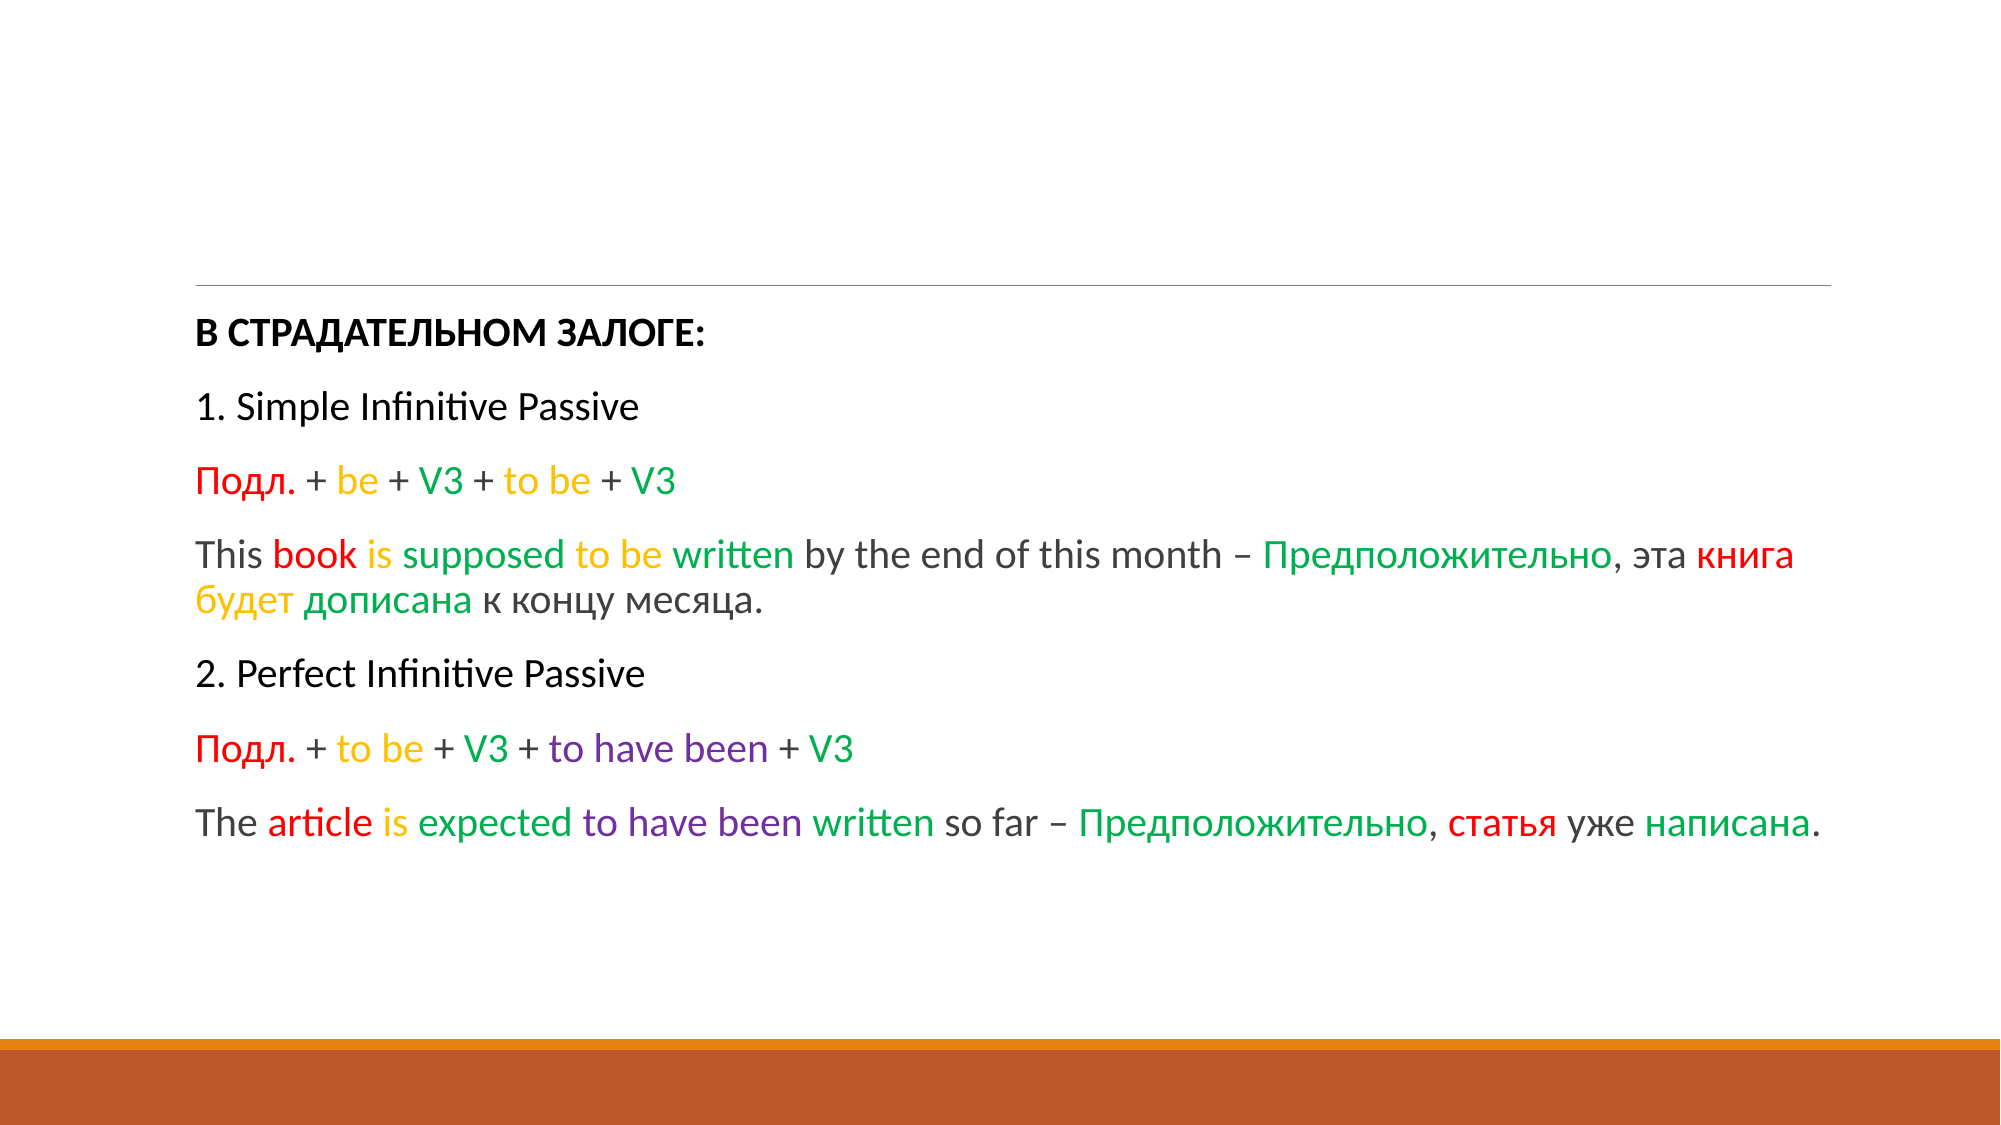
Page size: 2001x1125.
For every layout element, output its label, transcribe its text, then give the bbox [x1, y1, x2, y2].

list В СТРАДАТЕЛЬНОМ ЗАЛОГЕ: 1. Simple Infinitive Passive Подл. + be + V3 + to be + V3 This book is supposed to be written by the end of this month – Предположительно, эта книга будет дописана к концу месяца. 2. Perfect Infinitive Passive Подл. + to be + V3 + to have been + V3 The article is expected to have been written so far – Предположительно, статья уже написана. [180, 302, 1830, 963]
